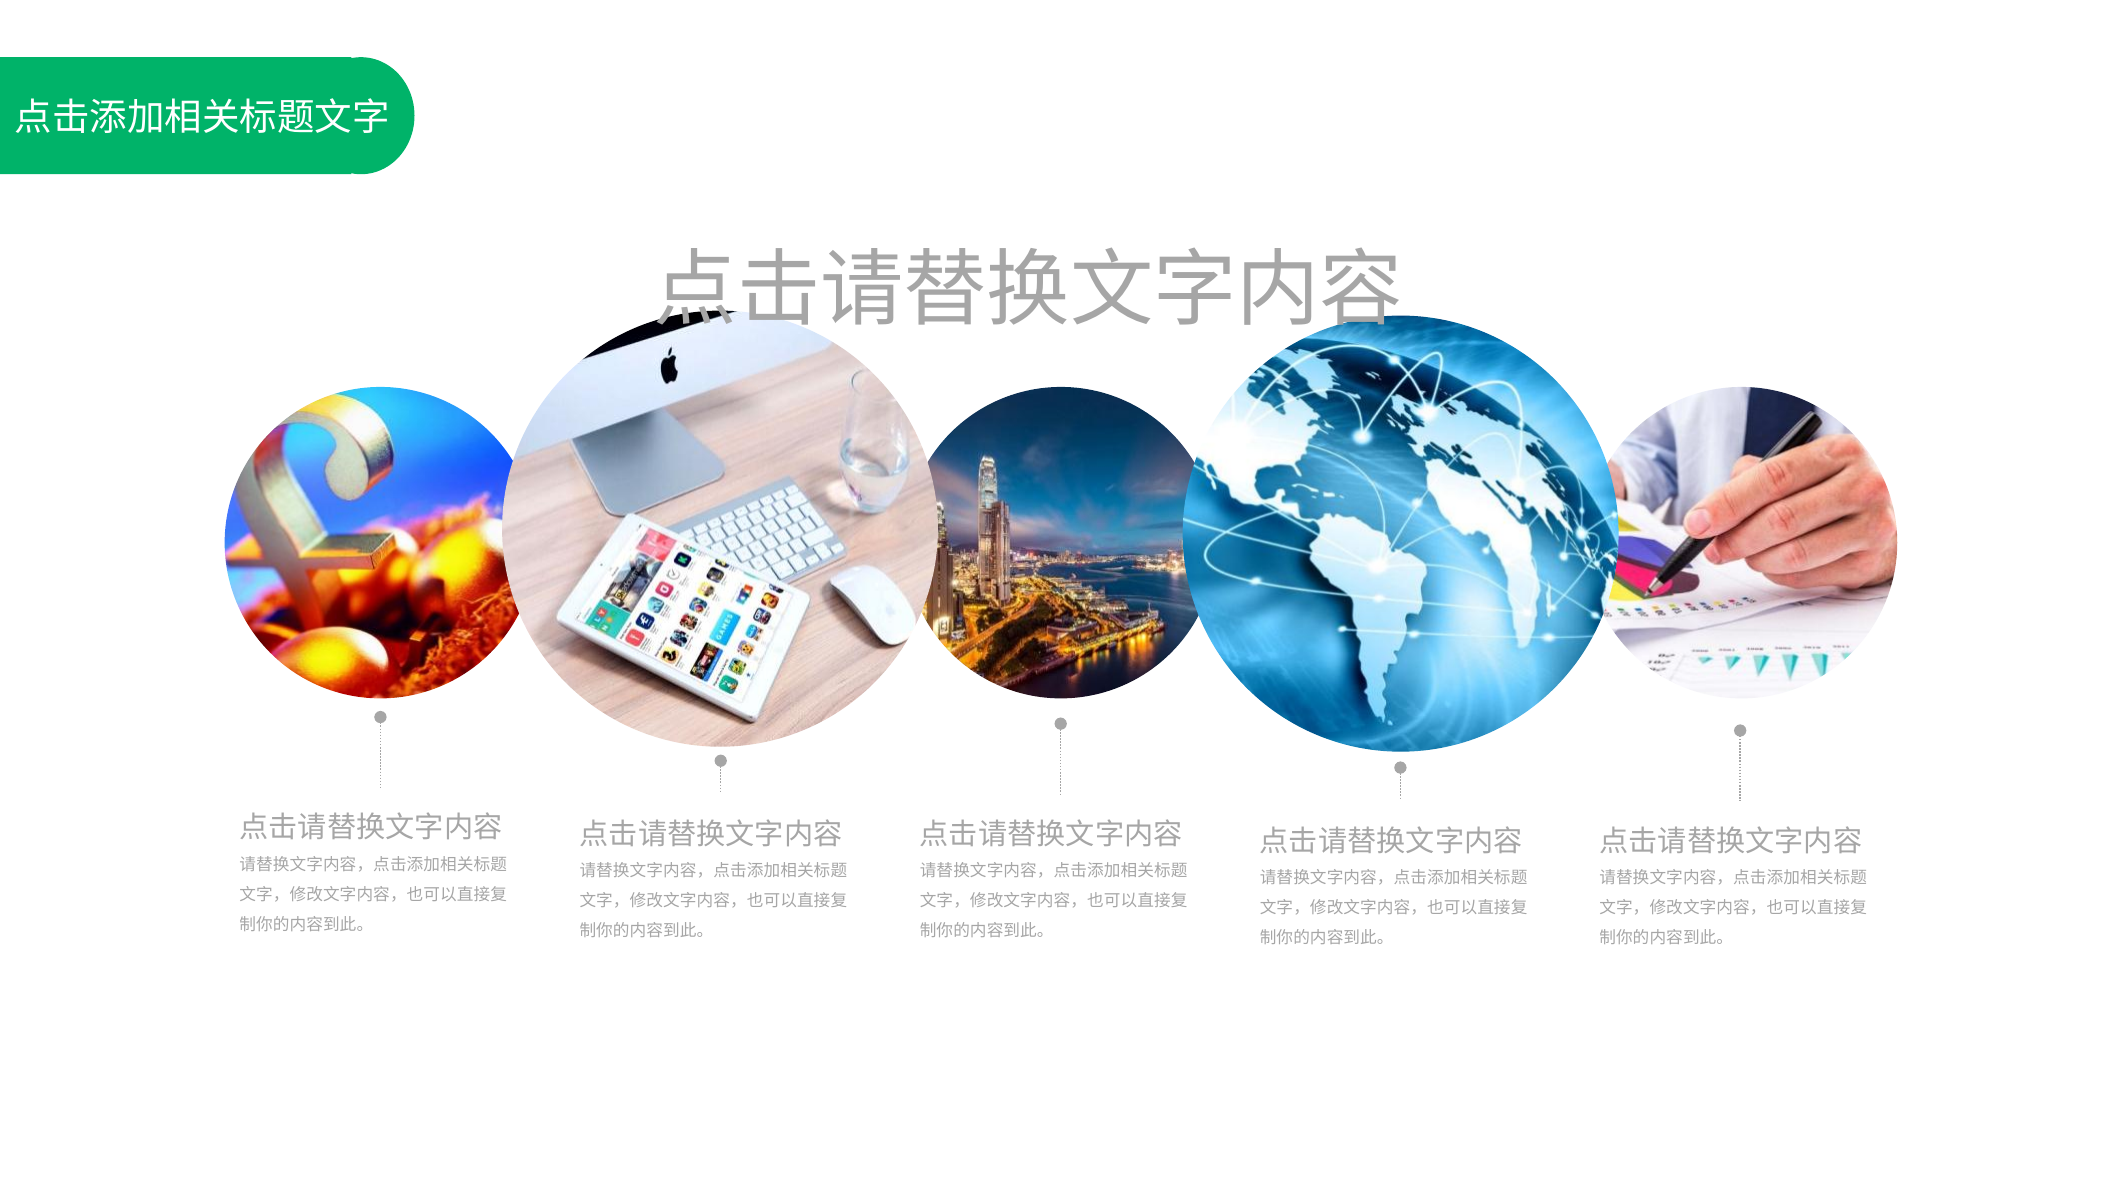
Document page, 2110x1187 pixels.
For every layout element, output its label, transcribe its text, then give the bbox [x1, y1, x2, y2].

text_box 点击添加相关标题文字 [0, 85, 415, 146]
text_box [1604, 385, 1899, 700]
text_box 点击请替换文字内容 [639, 178, 1471, 343]
text_box 点击请替换文字内容 请替换文字内容，点击添加相关标题文字，修改文字内容，也可以直接复制你的内容到此。 [224, 781, 537, 944]
text_box 点击请替换文字内容 请替换文字内容，点击添加相关标题文字，修改文字内容，也可以直接复制你的内容到此。 [904, 787, 1217, 950]
text_box 点击请替换文字内容 请替换文字内容，点击添加相关标题文字，修改文字内容，也可以直接复制你的内容到此。 [1244, 794, 1557, 957]
text_box [223, 385, 519, 700]
text_box [1181, 326, 1620, 753]
text_box 点击请替换文字内容 请替换文字内容，点击添加相关标题文字，修改文字内容，也可以直接复制你的内容到此。 [564, 787, 877, 950]
text_box 点击请替换文字内容 请替换文字内容，点击添加相关标题文字，修改文字内容，也可以直接复制你的内容到此。 [1584, 794, 1897, 957]
text_box [922, 385, 1198, 700]
text_box [501, 325, 940, 748]
